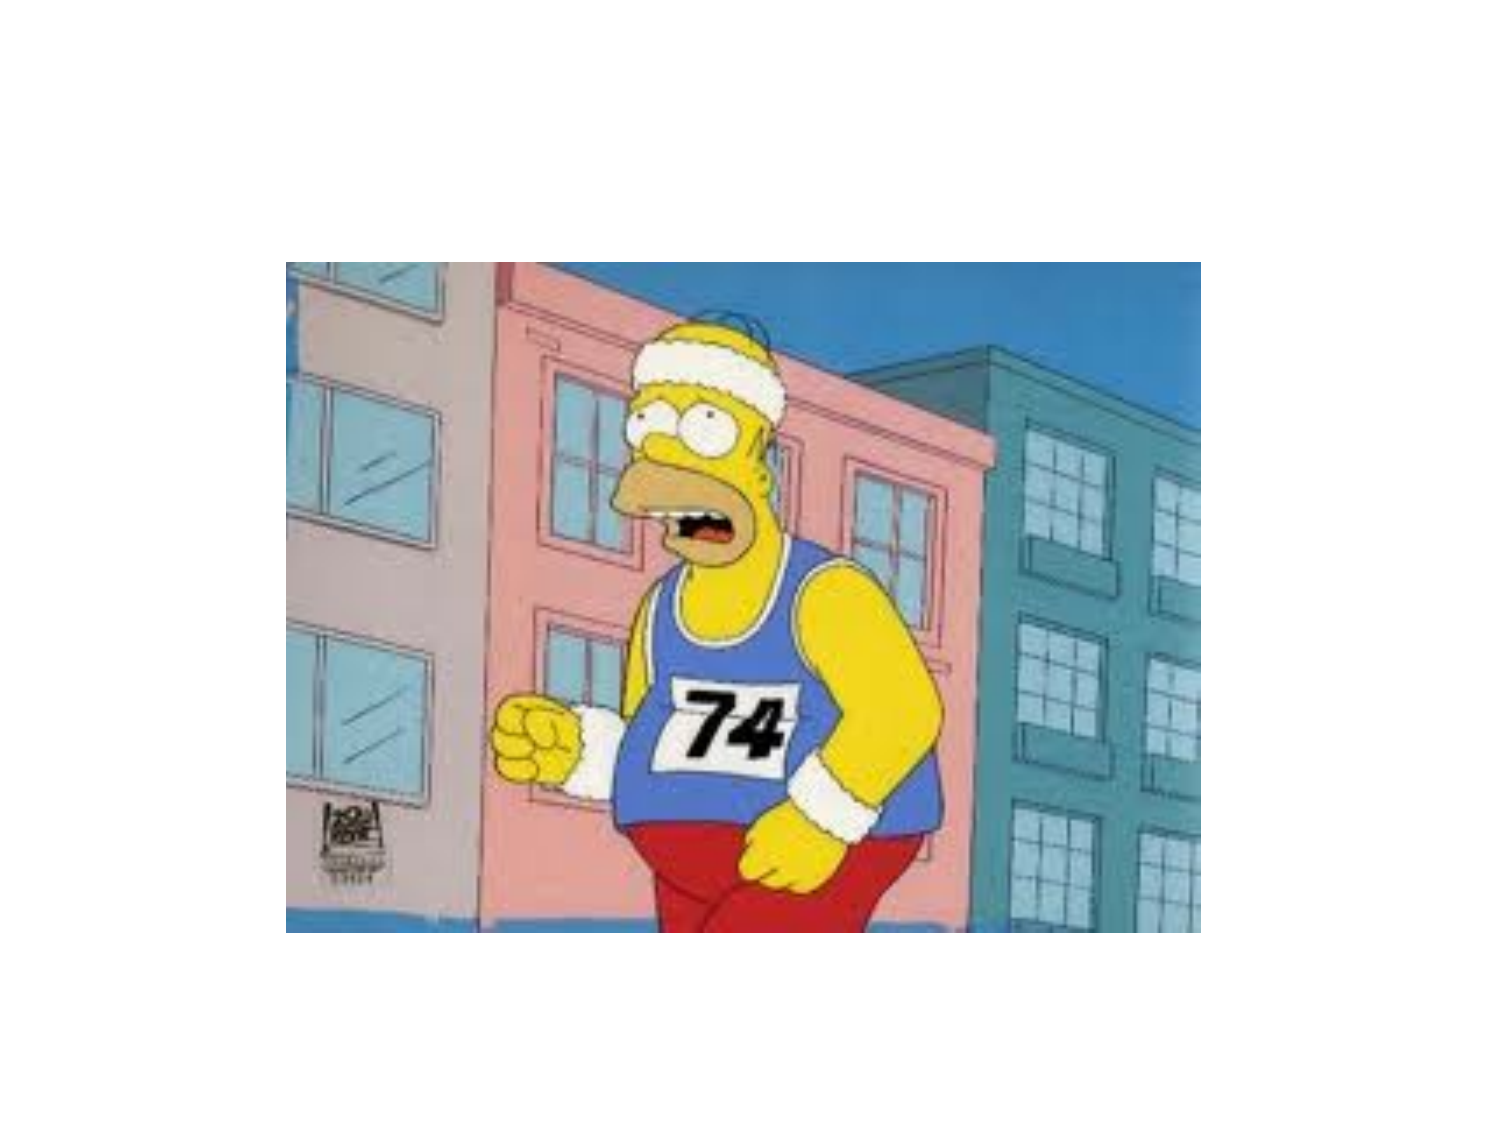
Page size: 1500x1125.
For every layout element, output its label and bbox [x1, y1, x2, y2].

picture [285, 262, 1201, 933]
